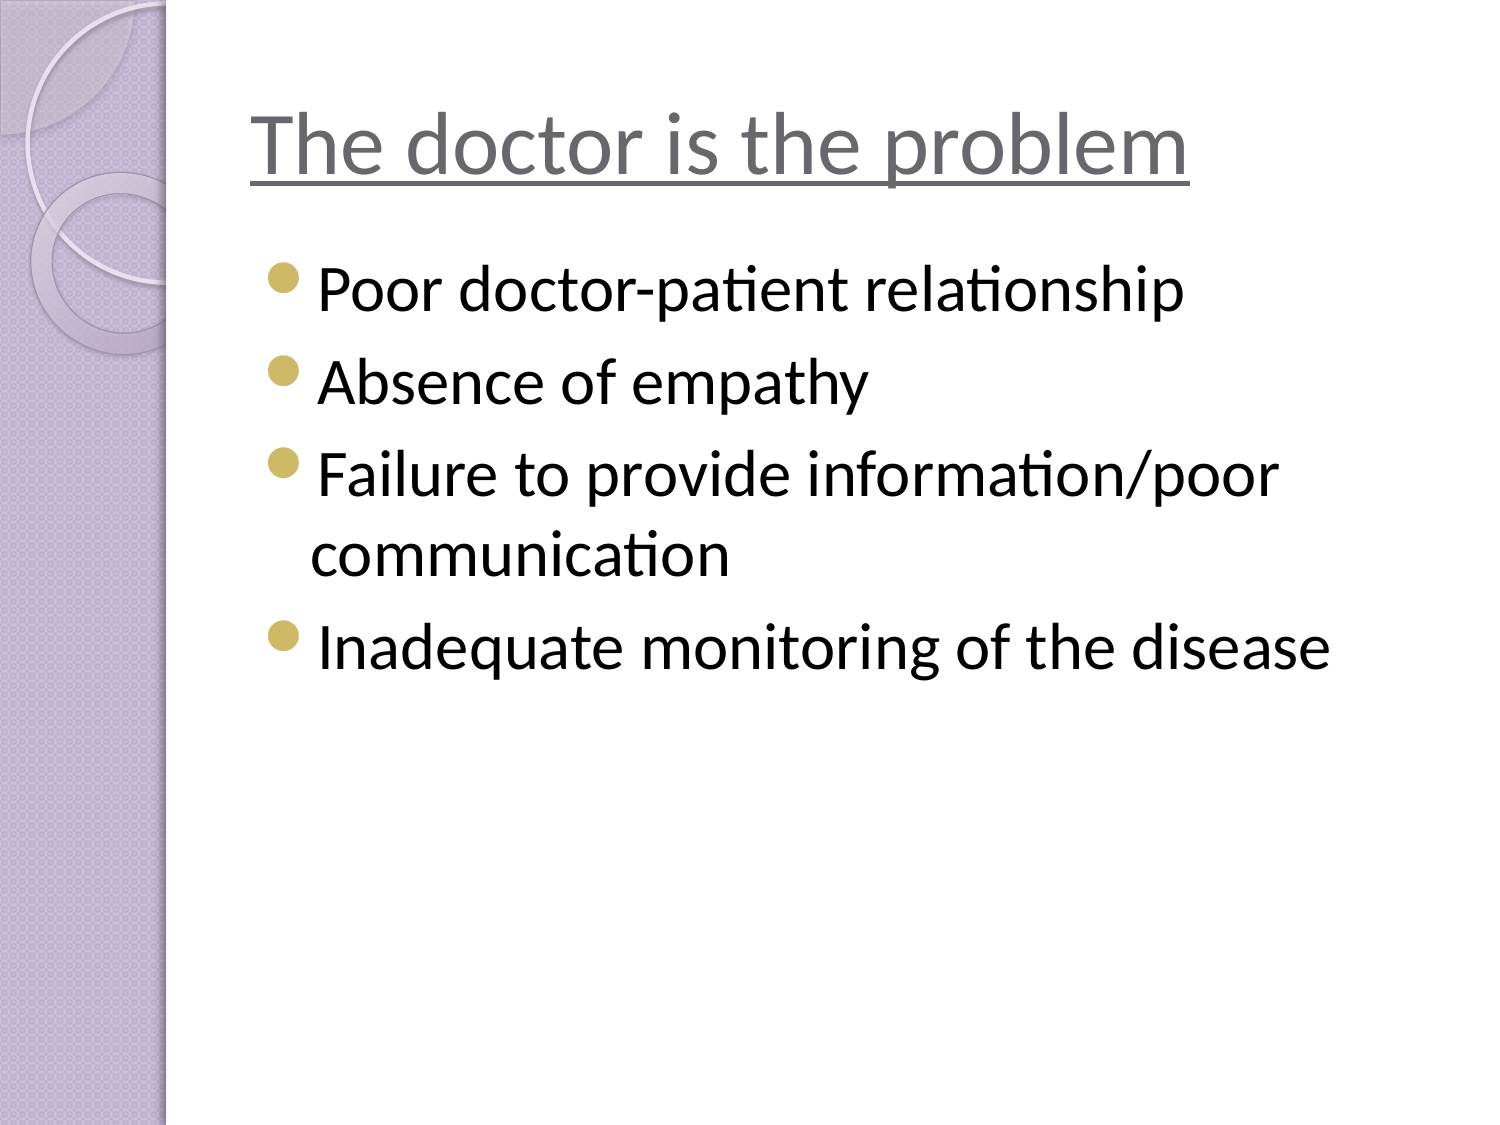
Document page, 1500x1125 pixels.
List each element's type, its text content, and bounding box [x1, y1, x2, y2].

list Poor doctor-patient relationship Absence of empathy Failure to provide information/poor communication Inadequate monitoring of the disease [235, 237, 1466, 1025]
title The doctor is the problem [235, 45, 1466, 233]
